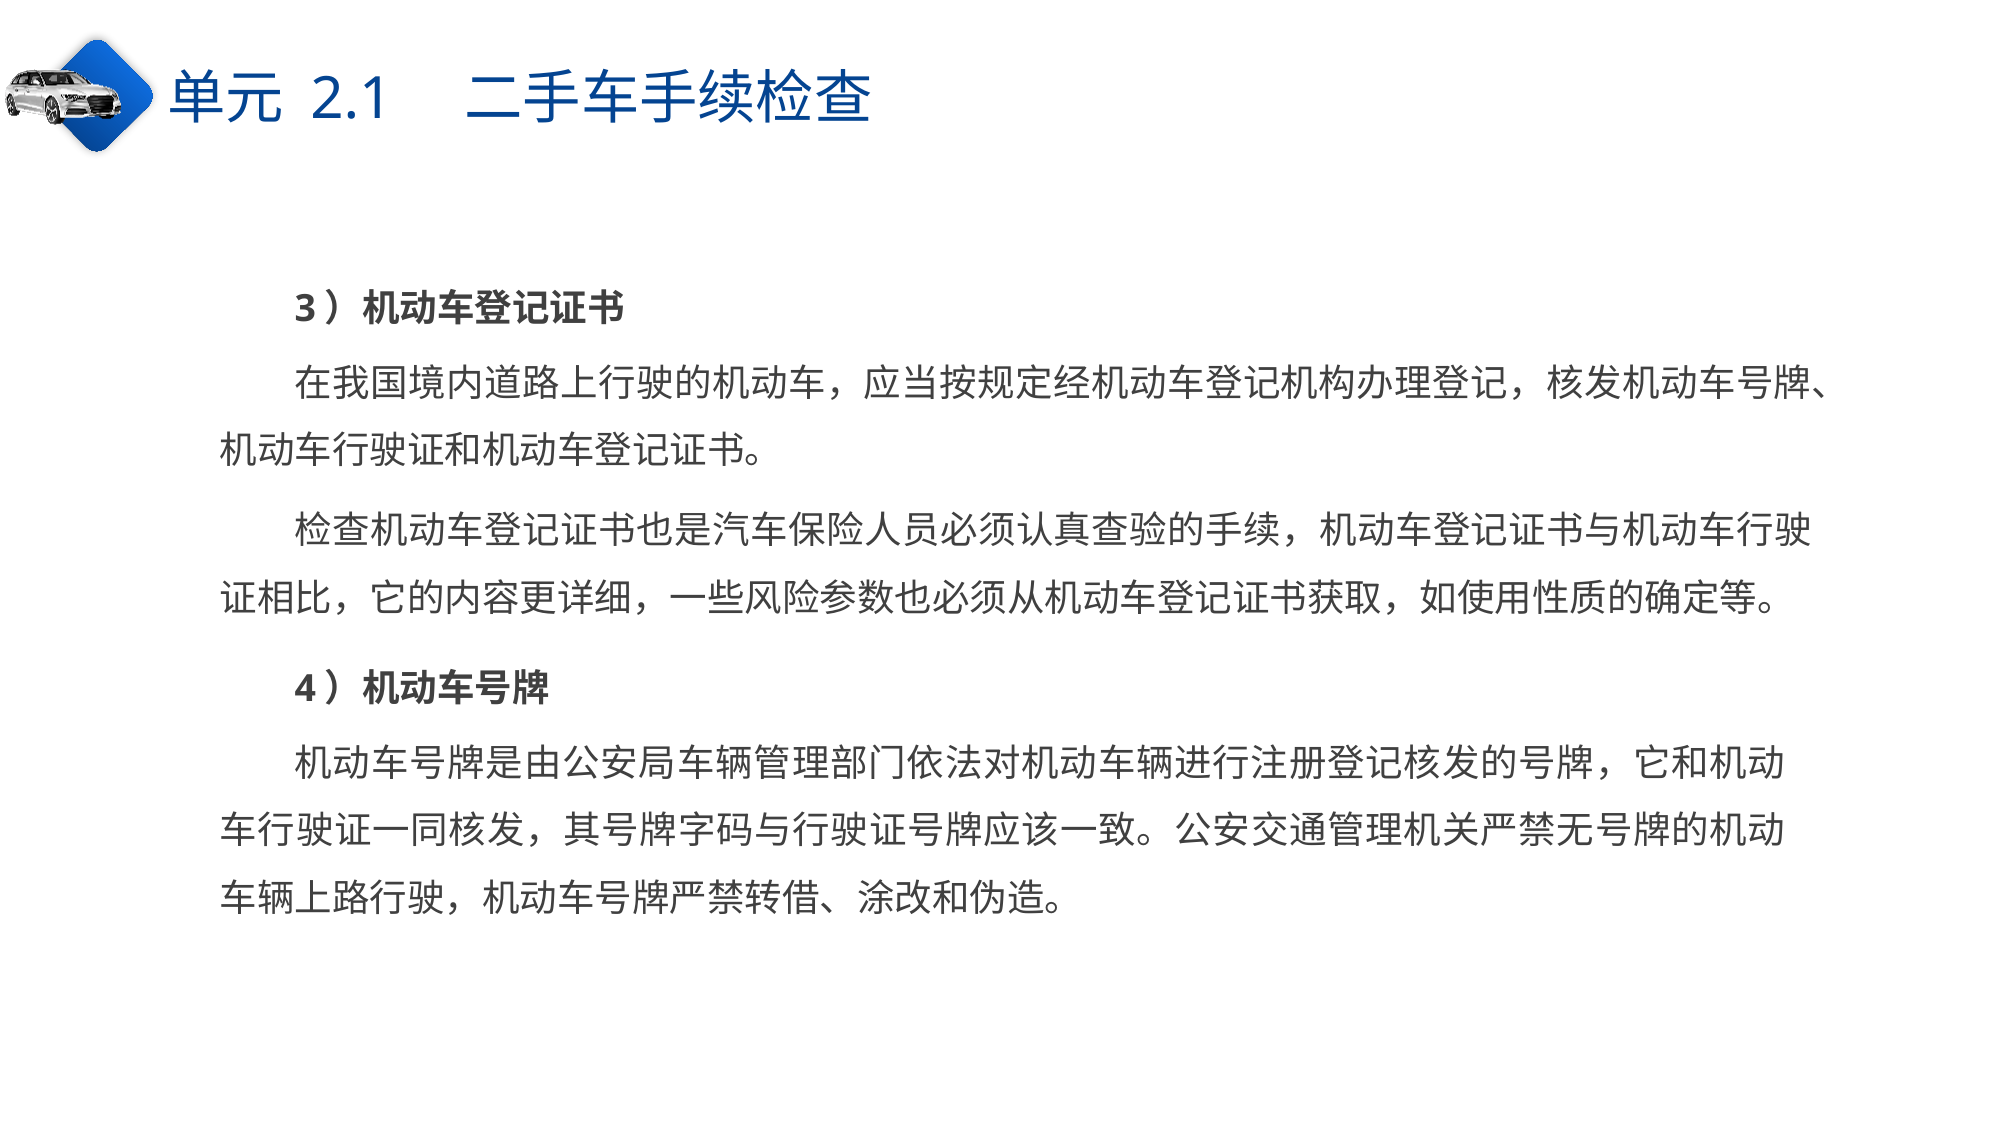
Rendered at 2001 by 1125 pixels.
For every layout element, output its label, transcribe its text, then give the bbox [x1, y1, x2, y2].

text_box 4）机动车号牌 [204, 633, 1000, 716]
text_box 在我国境内道路上行驶的机动车，应当按规定经机动车登记机构办理登记，核发机动车号牌、机动车行驶证和机动车登记证书。 检查机动车登记证书也是汽车保险人员必须认真查验的手续，机动车登记证书与机动车行驶证相比，它的内容更详细，一些风险参数也必须从机动车登记证书获取，如使用性质的确定等。 [204, 328, 1827, 627]
text_box 单元 2.1 二手车手续检查 [152, 52, 888, 138]
text_box 3）机动车登记证书 [204, 254, 1000, 337]
picture [0, 31, 125, 157]
text_box 机动车号牌是由公安局车辆管理部门依法对机动车辆进行注册登记核发的号牌，它和机动车行驶证一同核发，其号牌字码与行驶证号牌应该一致。公安交通管理机关严禁无号牌的机动车辆上路行驶，机动车号牌严禁转借、涂改和伪造。 [204, 708, 1800, 926]
